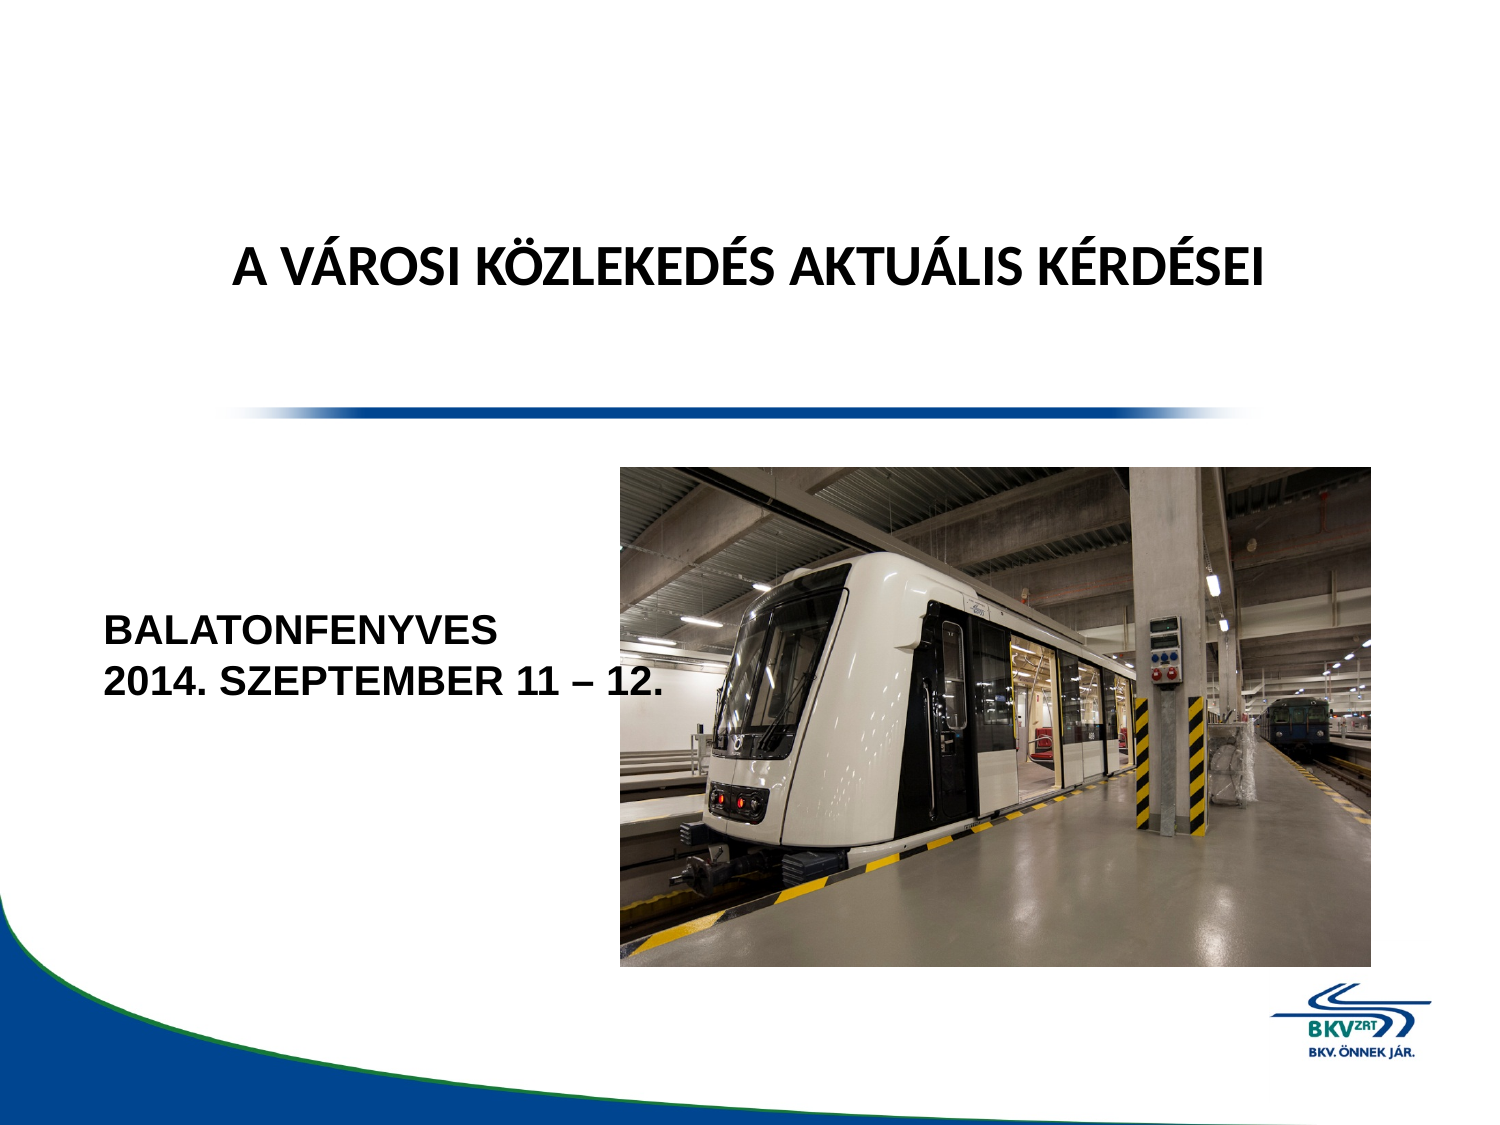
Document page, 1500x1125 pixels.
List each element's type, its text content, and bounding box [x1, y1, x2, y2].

title A VÁROSI KÖZLEKEDÉS AKTUÁLIS KÉRDÉSEI [112, 219, 1388, 409]
picture [183, 409, 1295, 444]
subtitle BALATONFENYVES 2014. SZEPTEMBER 11 – 12. [88, 550, 614, 732]
picture [0, 467, 1432, 1125]
